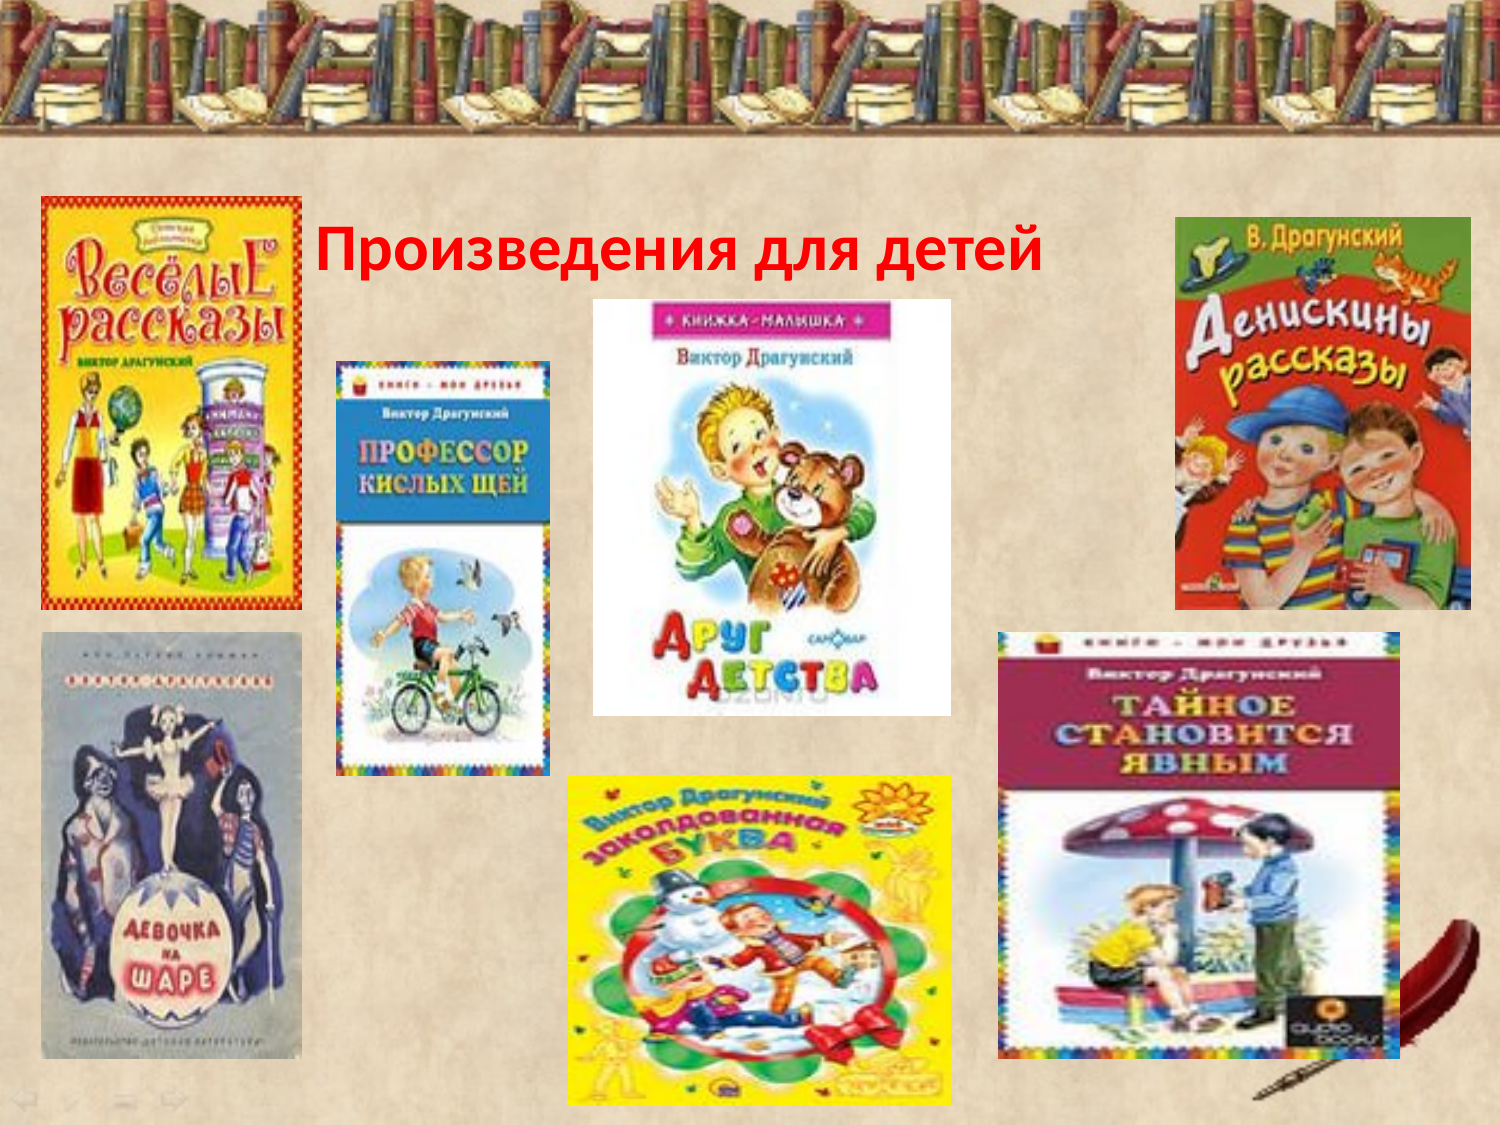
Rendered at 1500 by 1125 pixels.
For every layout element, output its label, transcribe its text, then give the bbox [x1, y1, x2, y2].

picture [0, 0, 1500, 1125]
text_box Произведения для детей [304, 196, 1317, 291]
